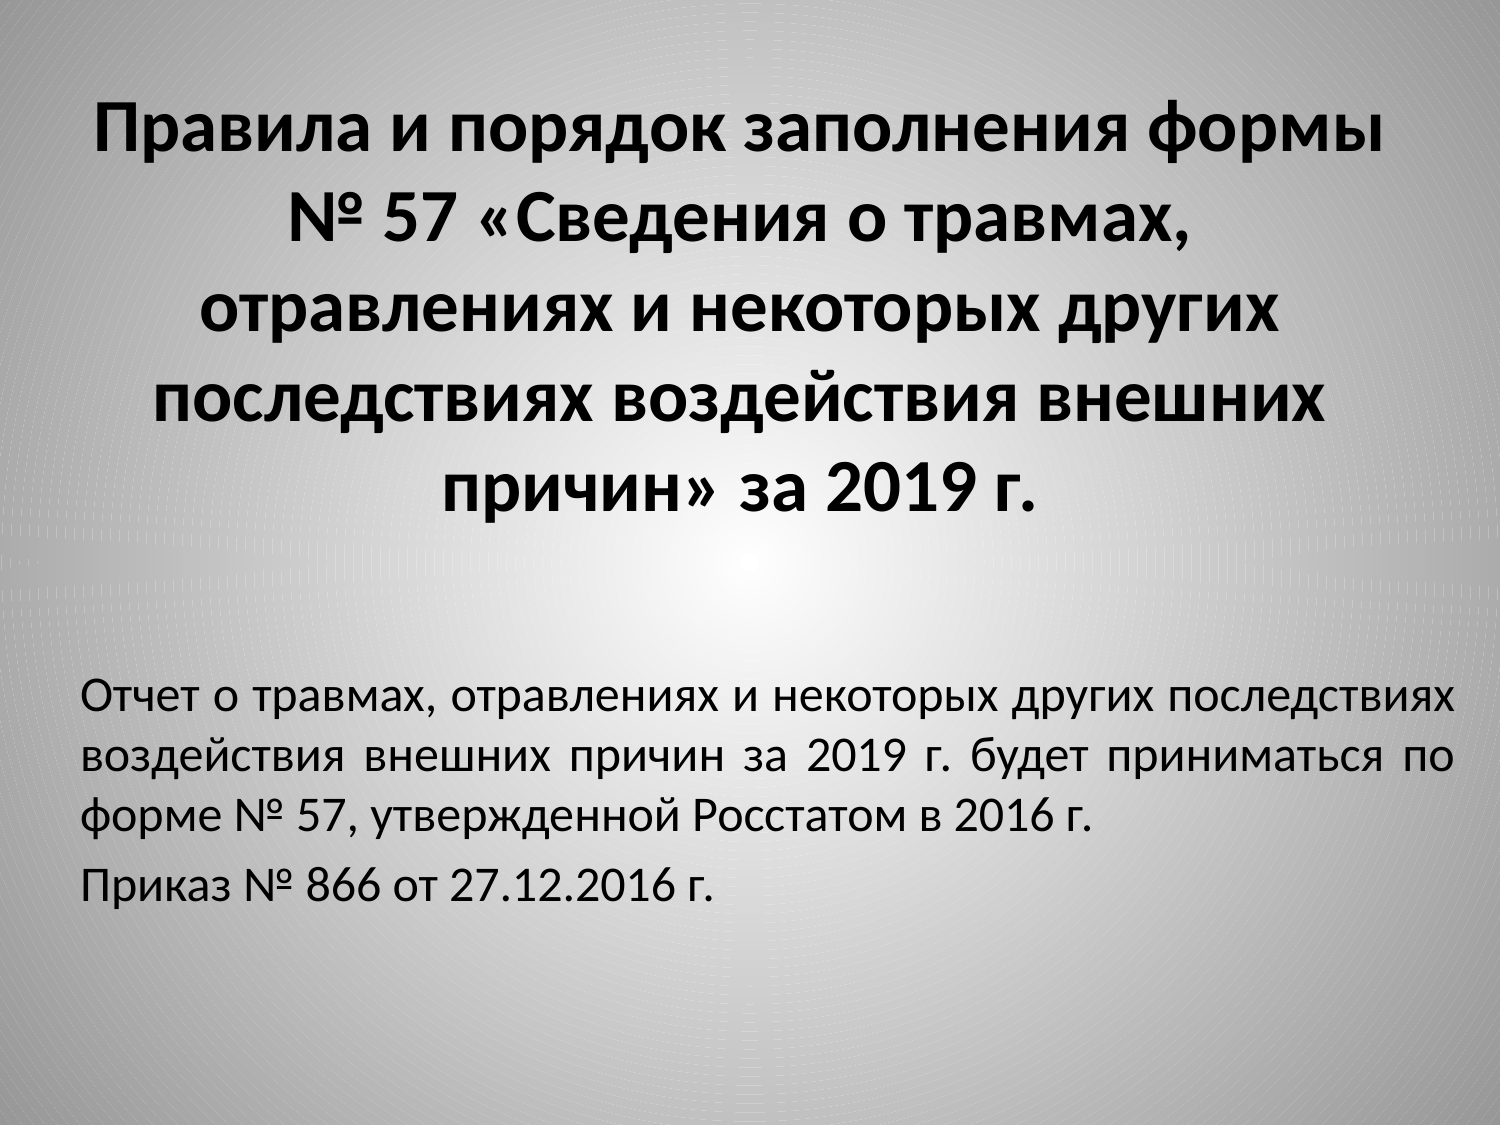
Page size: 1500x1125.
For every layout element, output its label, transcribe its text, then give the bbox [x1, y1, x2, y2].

list Отчет о травмах, отравлениях и некоторых других последствиях воздействия внешних причин за 2019 г. будет приниматься по форме № 57, утвержденной Росстатом в 2016 г. Приказ № 866 от 27.12.2016 г. [64, 373, 1471, 1125]
title Правила и порядок заполнения формы № 57 «Сведения о травмах, отравлениях и некоторых других последствиях воздействия внешних причин» за 2019 г. [64, 208, 1415, 373]
